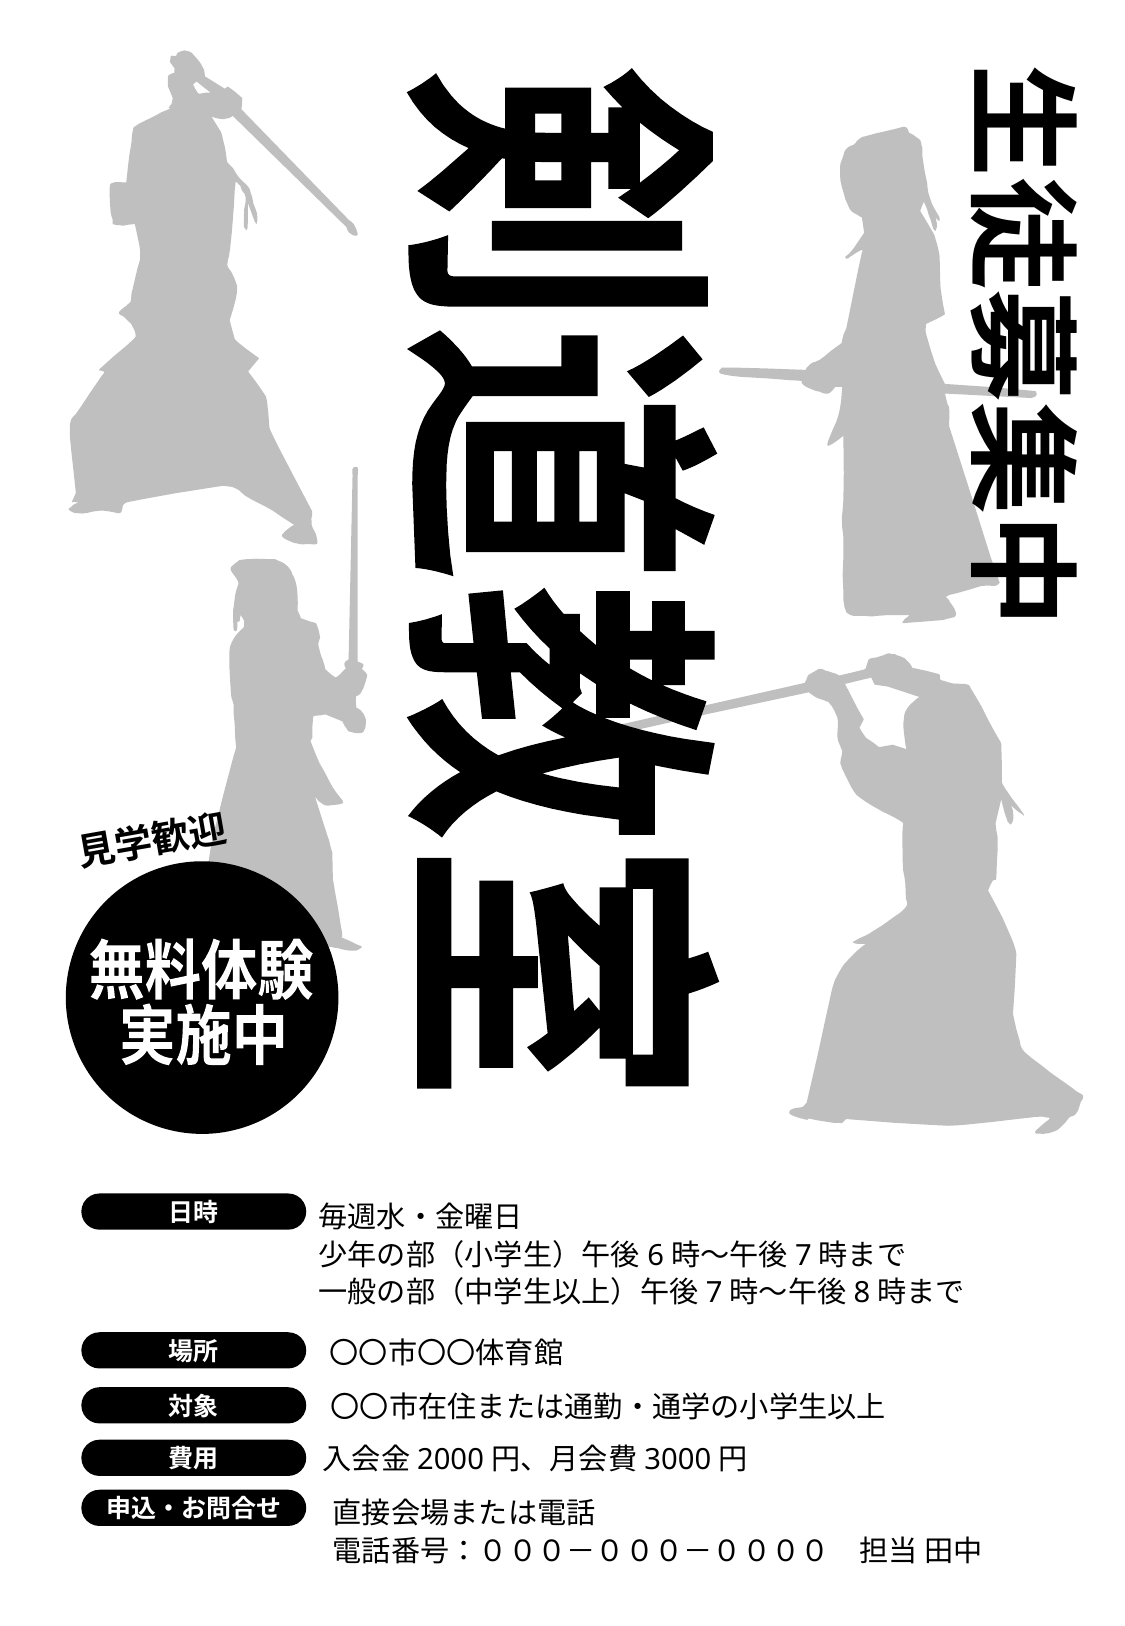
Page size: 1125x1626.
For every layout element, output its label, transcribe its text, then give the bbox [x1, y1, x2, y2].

text_box [579, 653, 1084, 1134]
text_box [216, 466, 368, 859]
text_box 入会金2000円、月会費3000円 [307, 1430, 763, 1483]
text_box [719, 126, 934, 624]
text_box 対象 [81, 1387, 307, 1424]
text_box [343, 938, 362, 951]
text_box [68, 50, 358, 545]
text_box 生徒募集中 [934, 49, 1102, 718]
text_box 場所 [81, 1332, 307, 1369]
text_box 毎週水・金曜日 少年の部（小学生）午後6時～午後7時まで 一般の部（中学生以上）午後7時～午後8時まで [303, 1188, 980, 1316]
text_box 費用 [81, 1439, 307, 1476]
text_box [65, 860, 339, 1135]
text_box 見学歓迎 [58, 793, 246, 860]
text_box 直接会場または電話 電話番号：０００－０００－００００ 担当 田中 [317, 1484, 998, 1575]
text_box 申込・お問合せ [81, 1489, 307, 1526]
text_box 〇〇市在住または通勤・通学の小学生以上 [315, 1377, 902, 1431]
text_box 〇〇市〇〇体育館 [314, 1324, 579, 1377]
text_box 日時 [81, 1193, 307, 1230]
